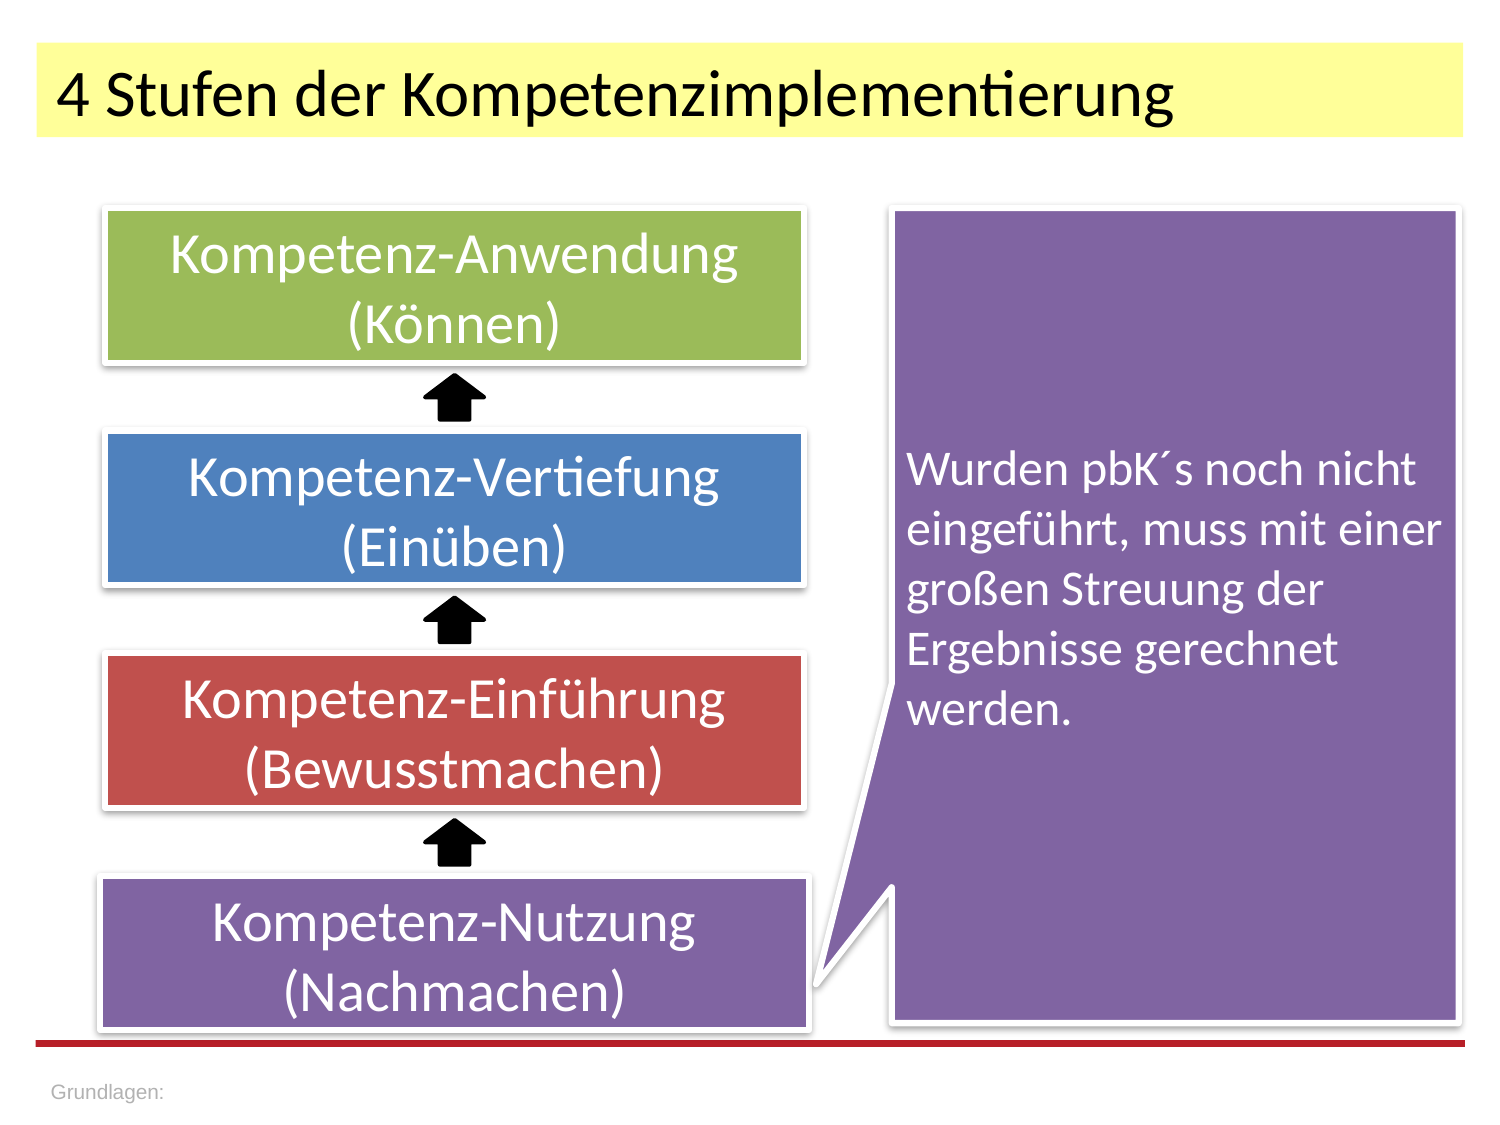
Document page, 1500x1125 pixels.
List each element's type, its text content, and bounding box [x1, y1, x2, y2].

title 4 Stufen der Kompetenzimplementierung [41, 42, 1459, 149]
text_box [100, 207, 810, 1033]
text_box Wurden pbK´s noch nicht eingeführt, muss mit einer großen Streuung der Ergebnisse gerechnet werden. [815, 204, 1462, 1027]
footer Grundlagen: [35, 1061, 768, 1122]
list [41, 149, 1459, 1024]
